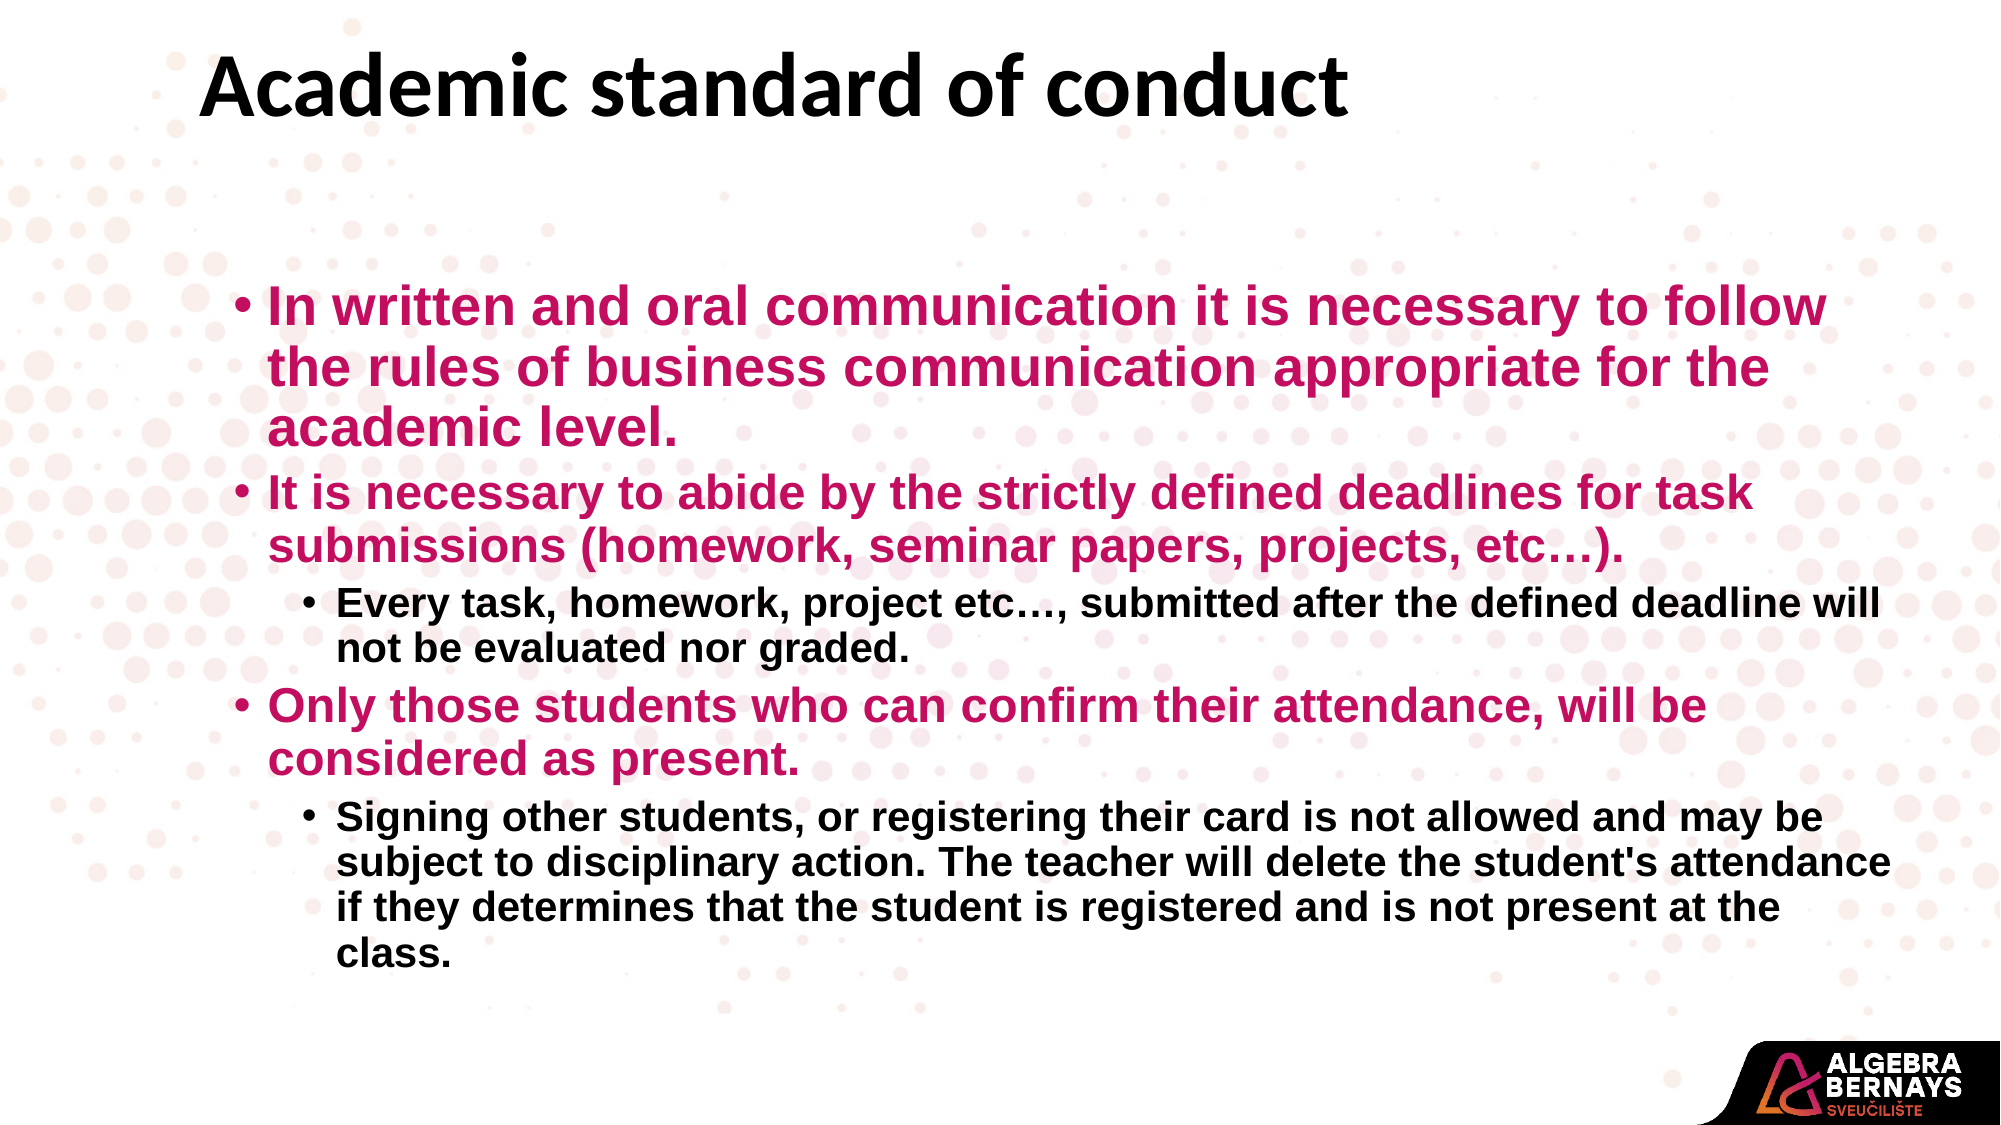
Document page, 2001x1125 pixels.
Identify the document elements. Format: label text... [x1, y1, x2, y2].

text_box In written and oral communication it is necessary to follow the rules of business communication appropriate for the academic level. It is necessary to abide by the strictly defined deadlines for task submissions (homework, seminar papers, projects, etc…). Every task, homework, project etc…, submitted after the defined deadline will not be evaluated nor graded. Only those students who can confirm their attendance, will be considered as present. Signing other students, or registering their card is not allowed and may be subject to disciplinary action. The teacher will delete the student's attendance if they determines that the student is registered and is not present at the class. [184, 269, 1910, 984]
text_box Academic standard of conduct [184, 30, 1910, 248]
picture [0, 0, 2000, 1125]
